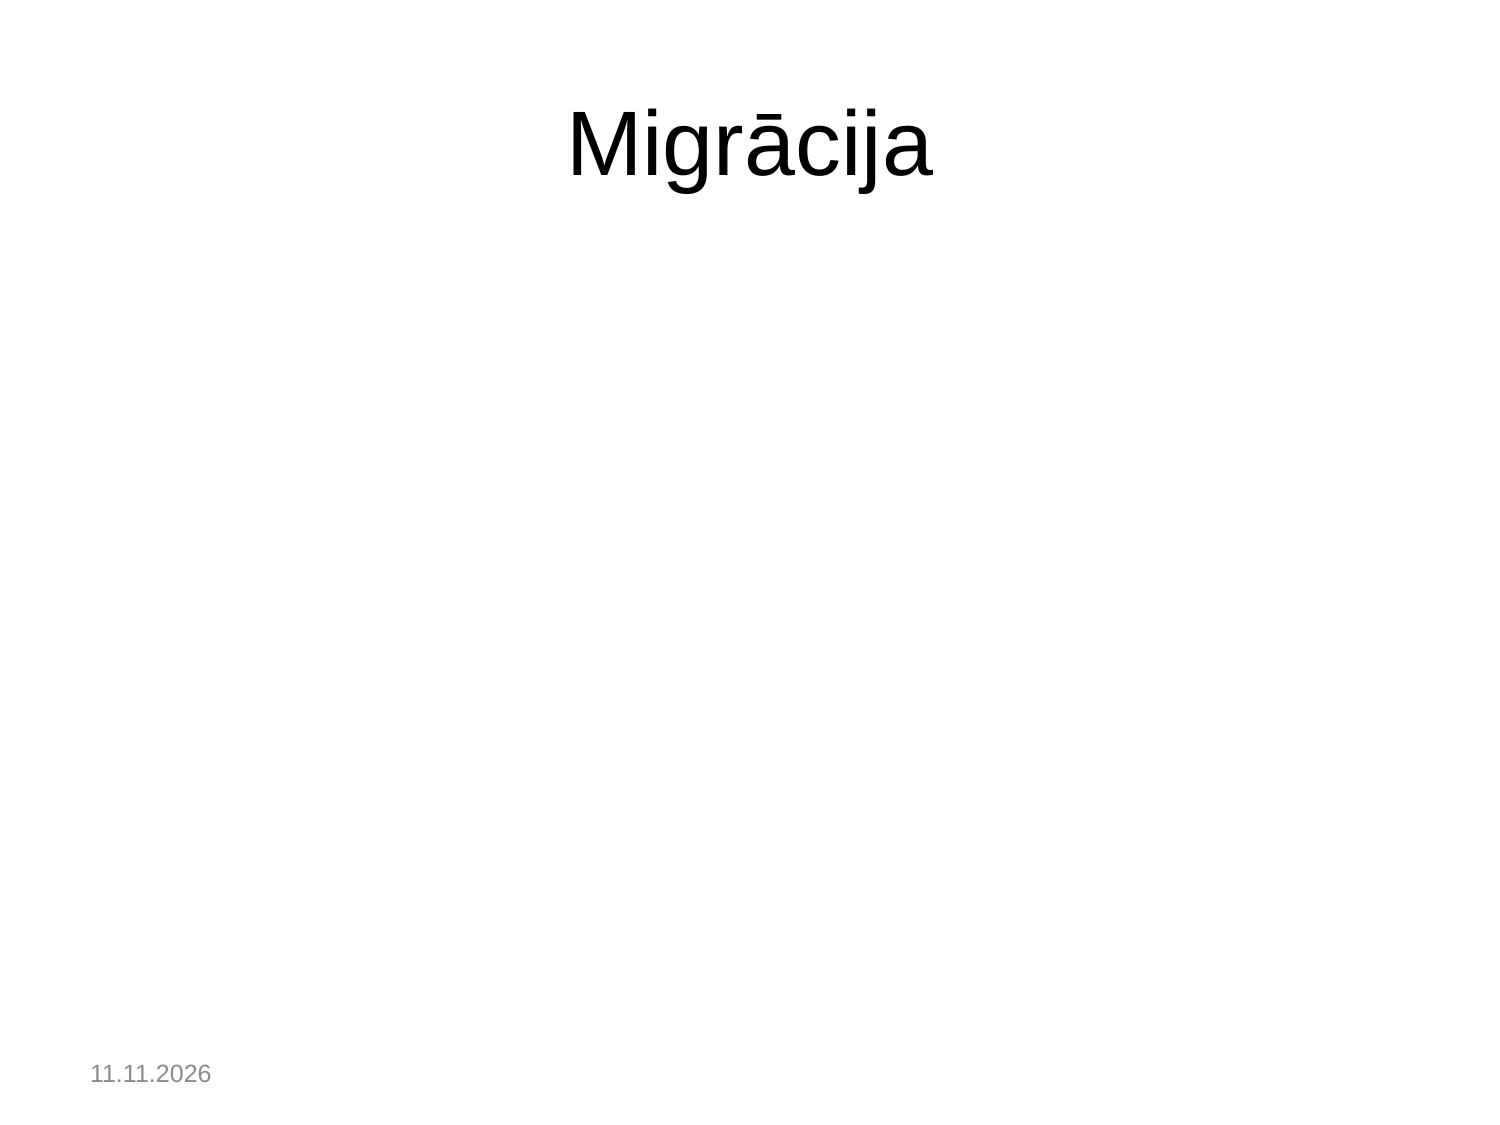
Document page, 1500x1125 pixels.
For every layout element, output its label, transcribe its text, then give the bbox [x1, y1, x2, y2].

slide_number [75, 1042, 425, 1103]
title Migrācija [74, 44, 1426, 233]
